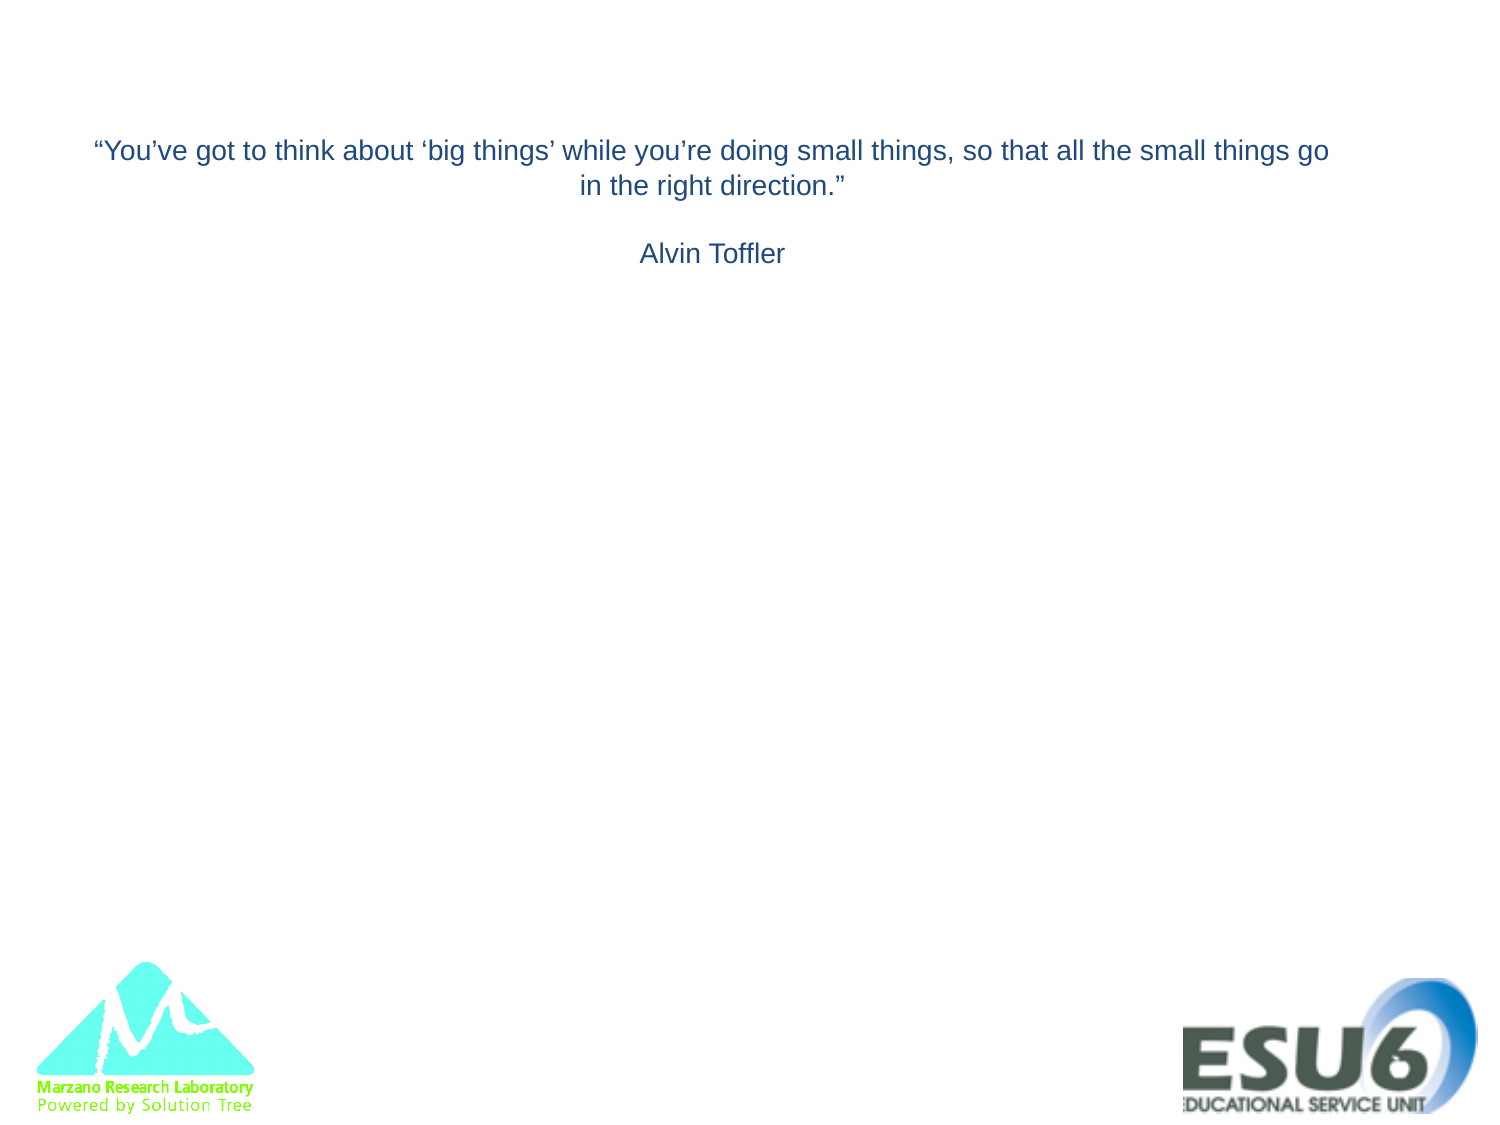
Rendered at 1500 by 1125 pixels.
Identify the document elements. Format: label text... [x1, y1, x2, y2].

picture [1183, 978, 1478, 1114]
title “You’ve got to think about ‘big things’ while you’re doing small things, so that all the small things go in the right direction.” Alvin Toffler [75, 125, 1350, 313]
picture [37, 962, 254, 1114]
